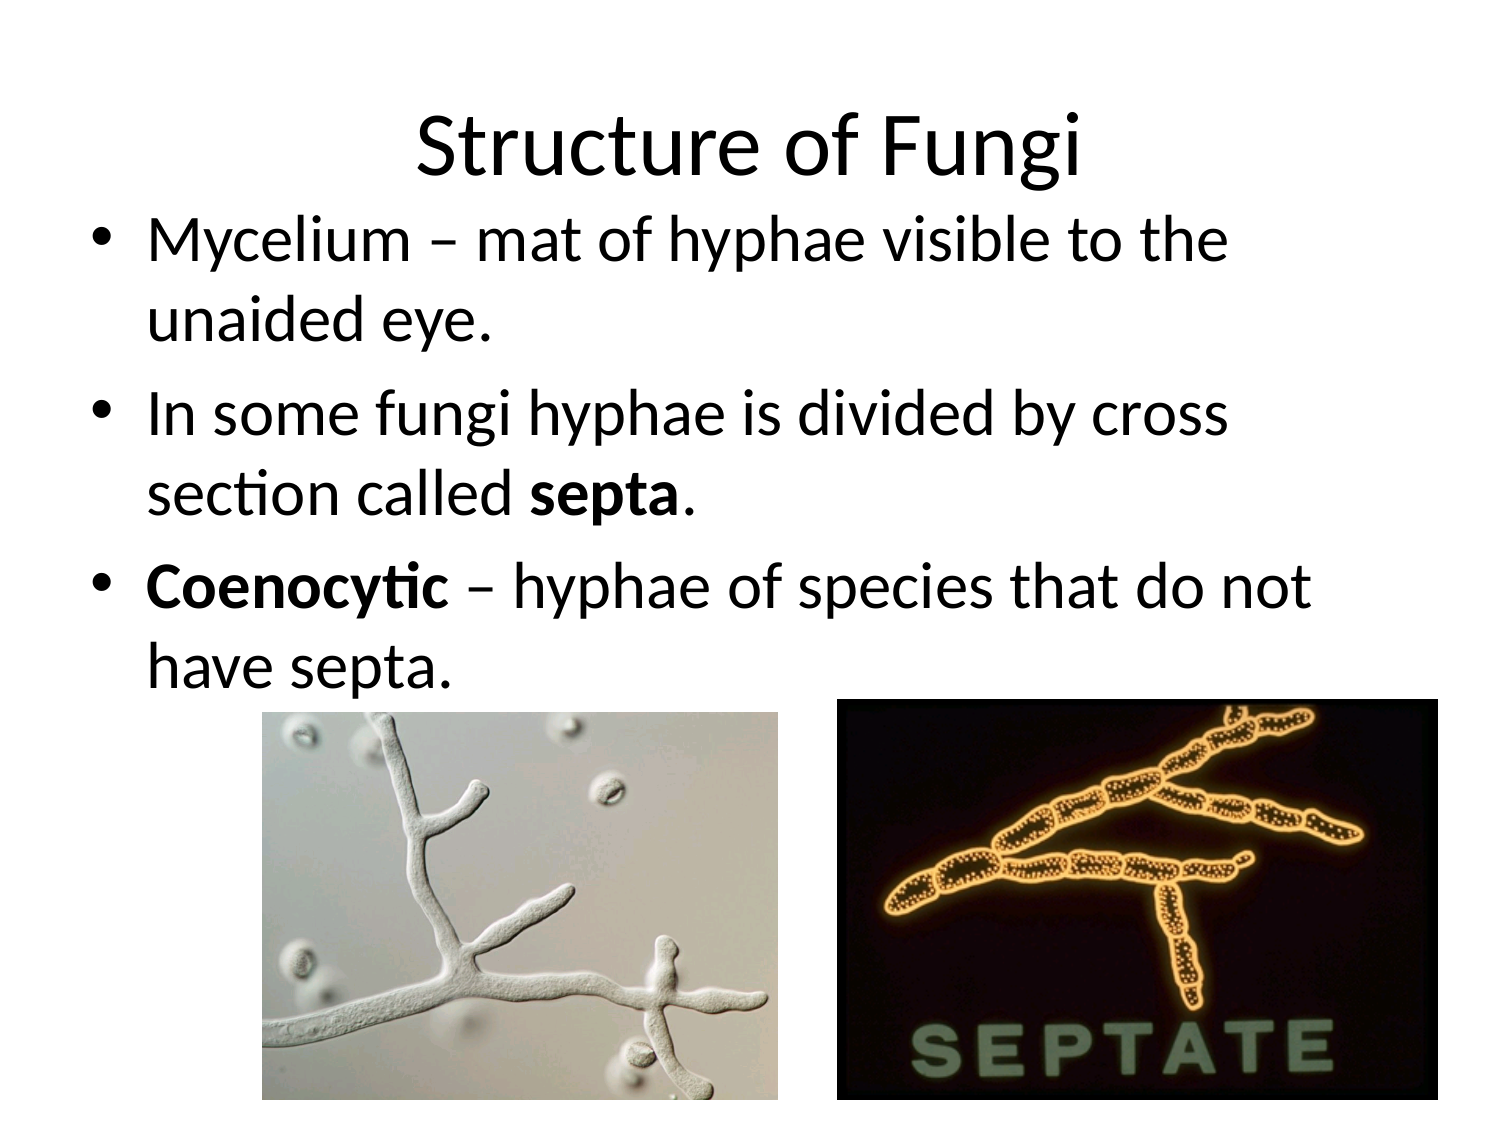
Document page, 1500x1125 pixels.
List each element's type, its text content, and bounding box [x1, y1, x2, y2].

picture [262, 712, 778, 1101]
picture [837, 699, 1438, 1101]
list Mycelium – mat of hyphae visible to the unaided eye. In some fungi hyphae is divided by cross section called septa. Coenocytic – hyphae of species that do not have septa. [75, 187, 1425, 930]
title Structure of Fungi [75, 45, 1425, 187]
